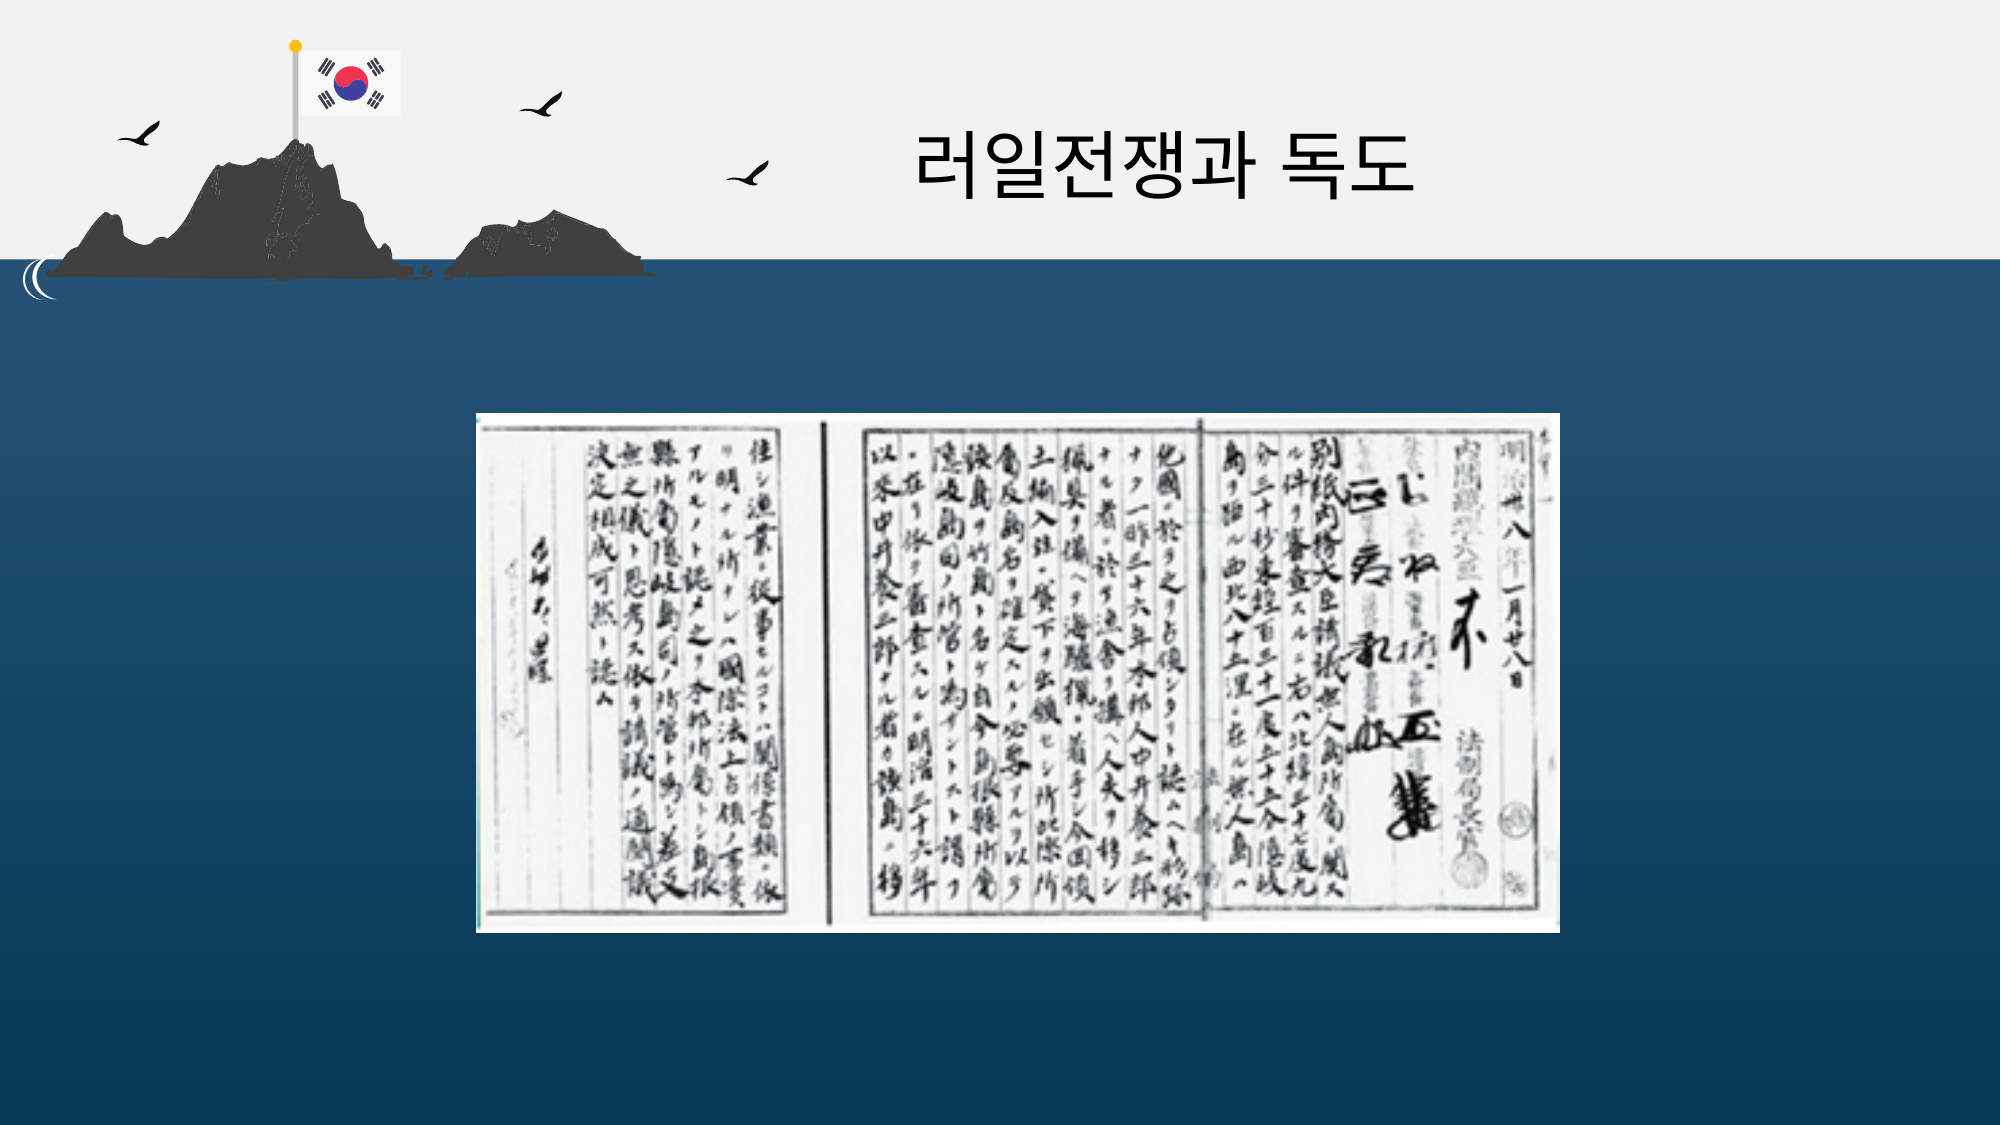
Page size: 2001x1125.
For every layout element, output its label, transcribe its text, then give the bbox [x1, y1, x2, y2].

text_box [292, 54, 299, 91]
text_box [31, 255, 58, 301]
text_box 러일전쟁과 독도 [799, 66, 1532, 216]
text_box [117, 91, 769, 186]
picture [476, 413, 1560, 933]
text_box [301, 50, 401, 117]
text_box [21, 257, 44, 302]
text_box [287, 38, 304, 54]
text_box [0, 0, 2000, 261]
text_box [46, 138, 658, 282]
